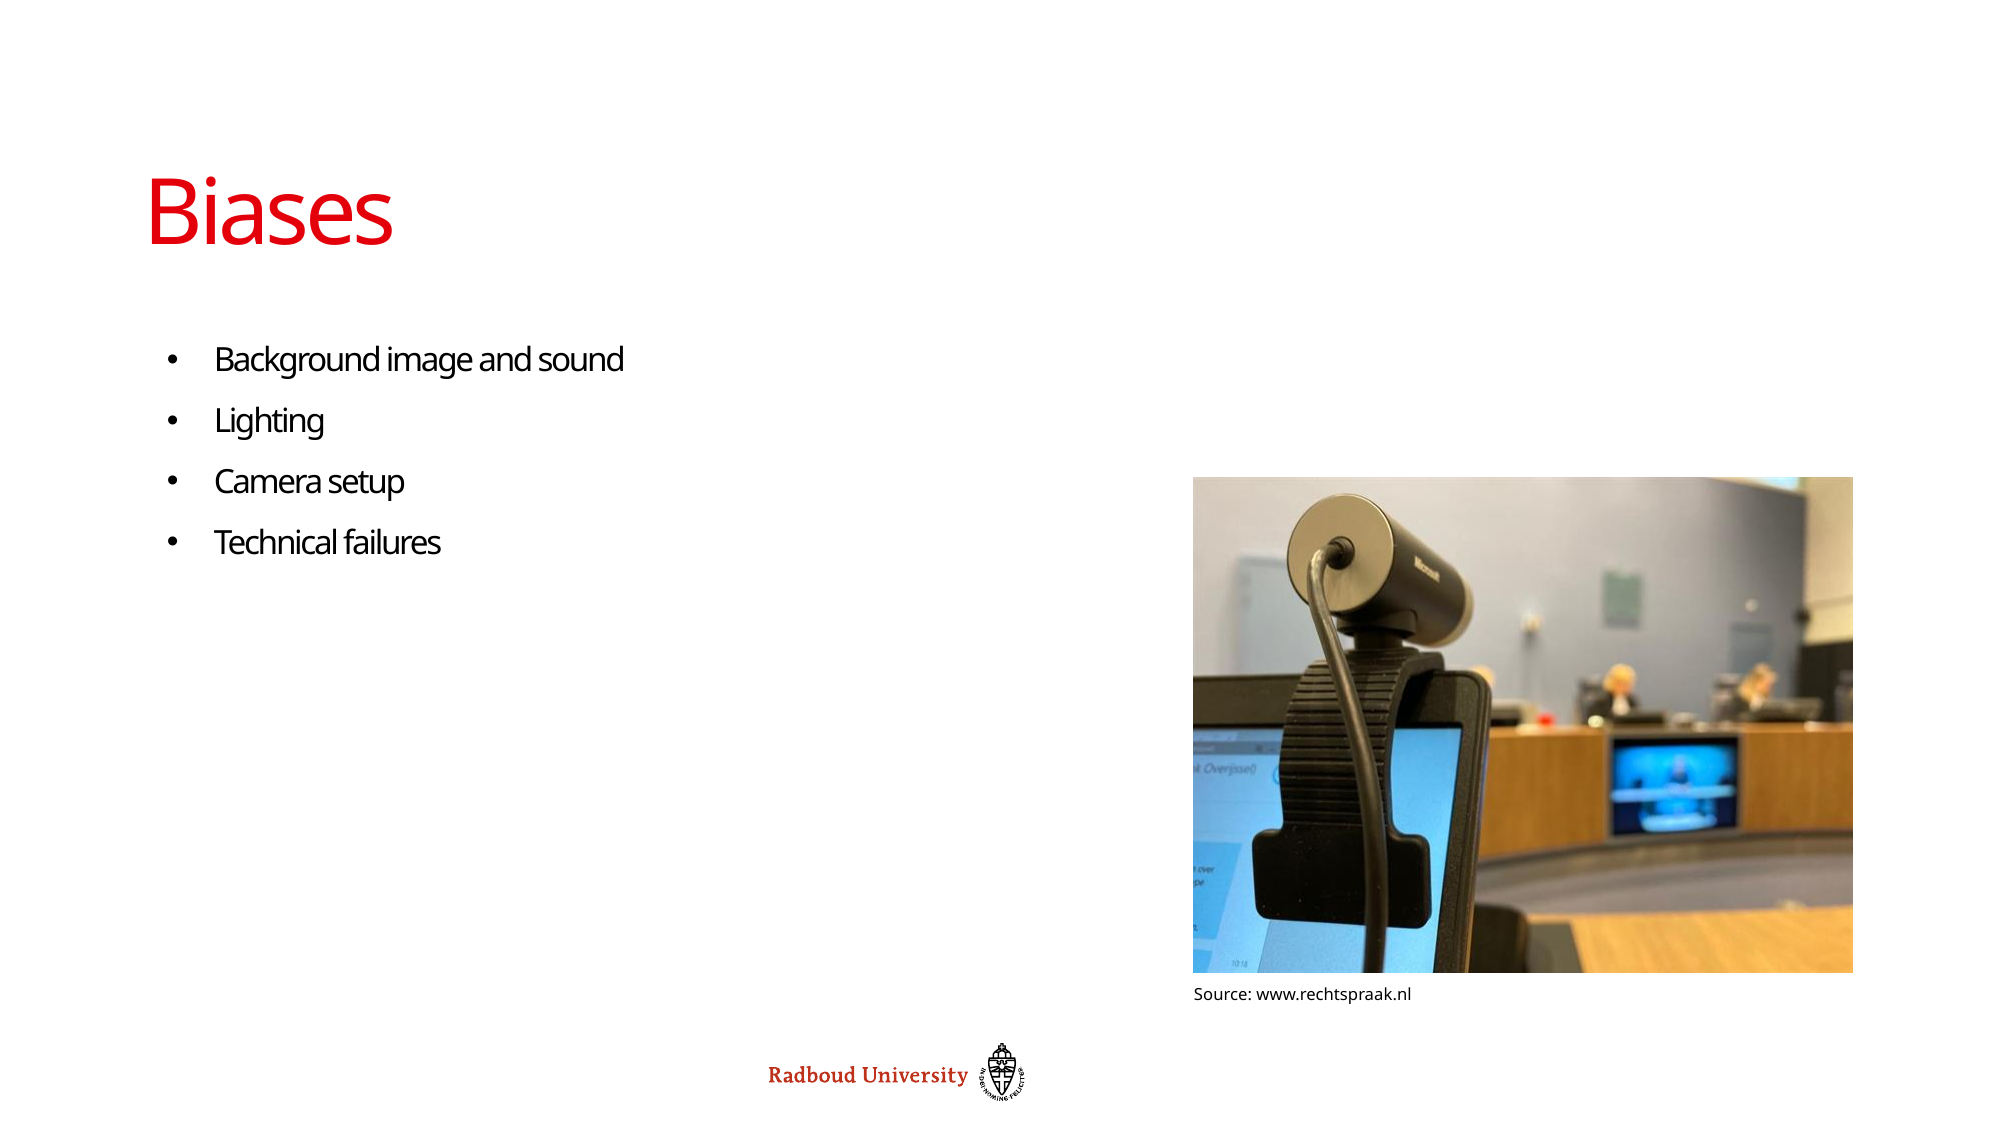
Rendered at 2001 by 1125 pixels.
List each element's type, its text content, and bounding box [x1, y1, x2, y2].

text_box Source: www.rechtspraak.nl [1193, 983, 1413, 1004]
list Background image and sound Lighting Camera setup Technical failures [166, 302, 1857, 1039]
title Biases [143, 152, 1857, 271]
picture [1193, 477, 1853, 973]
